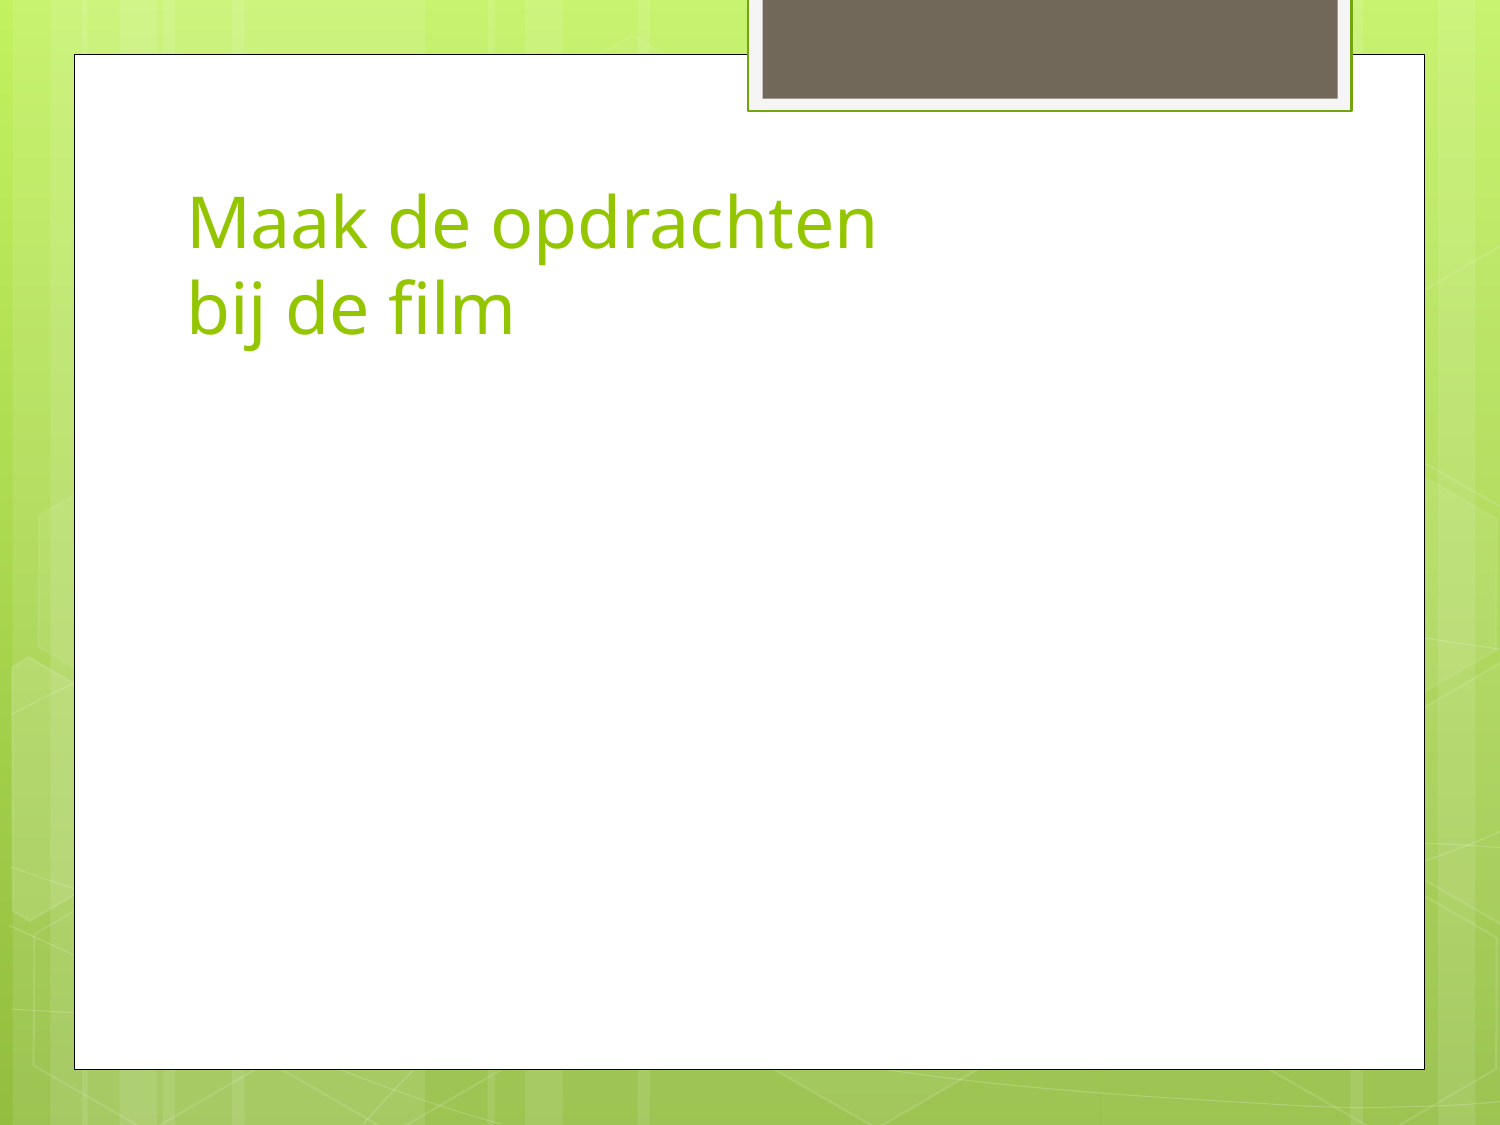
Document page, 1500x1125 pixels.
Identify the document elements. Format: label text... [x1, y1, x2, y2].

title Maak de opdrachten bij de film [171, 168, 1324, 357]
